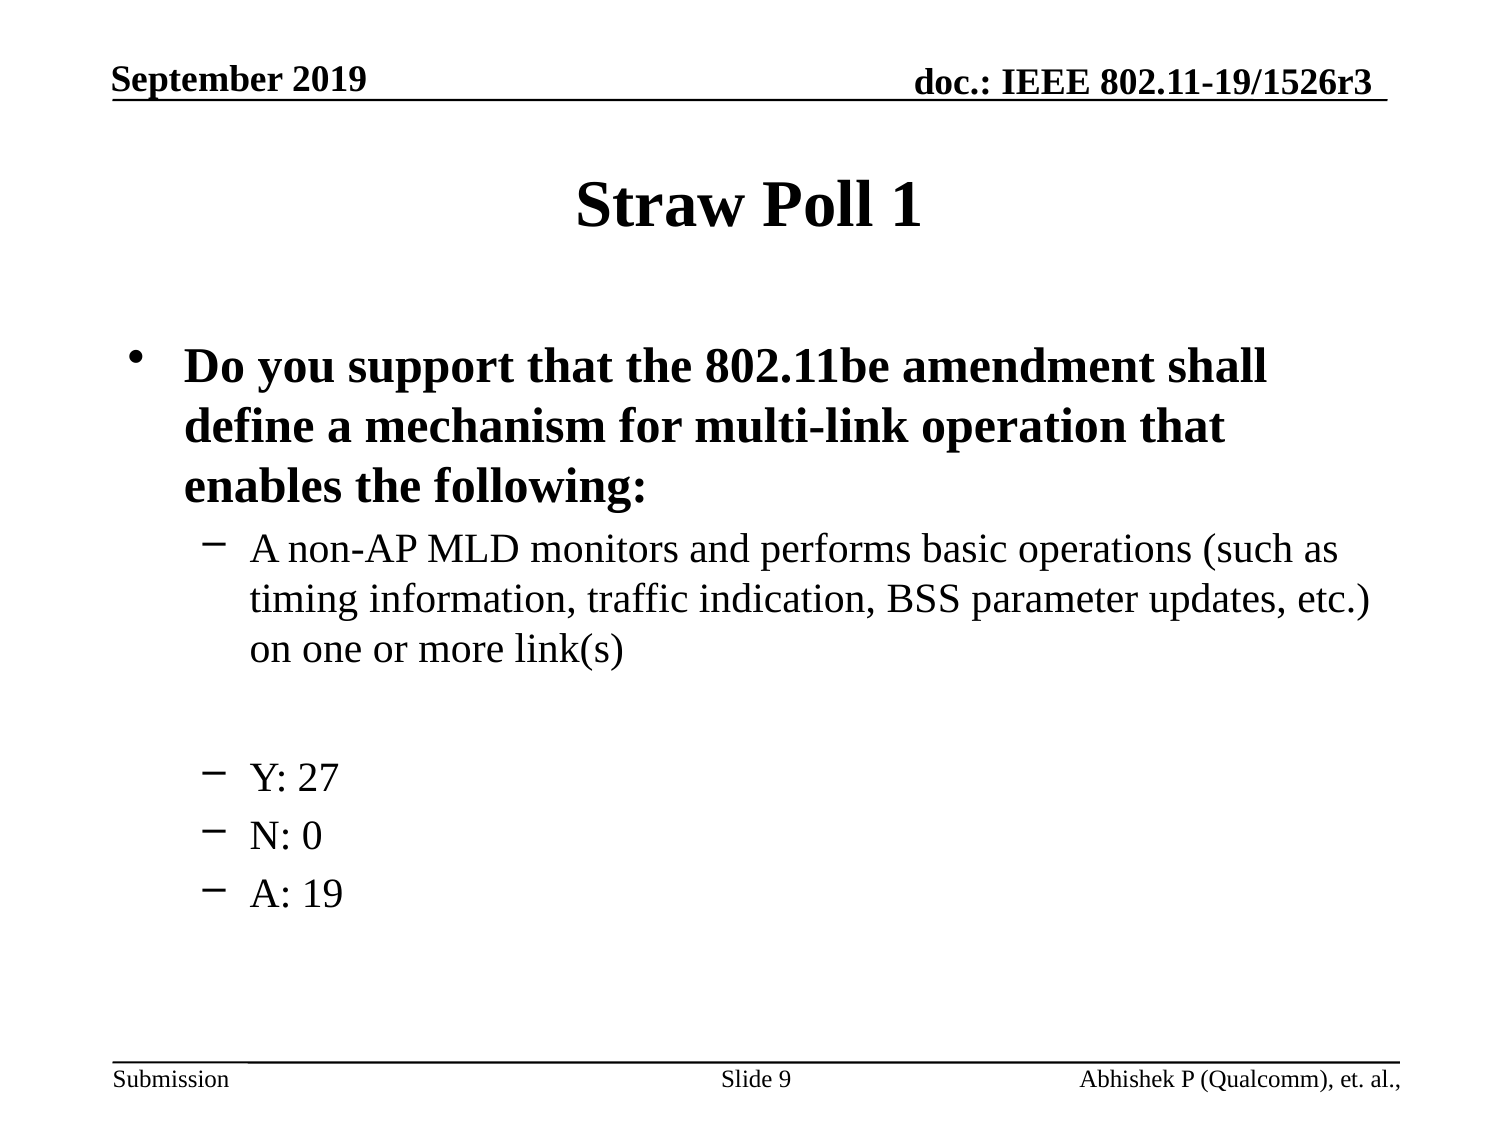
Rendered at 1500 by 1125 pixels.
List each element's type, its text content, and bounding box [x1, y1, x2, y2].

slide_number Slide 9 [712, 1061, 801, 1093]
title Straw Poll 1 [112, 112, 1388, 288]
footer Abhishek P (Qualcomm), et. al., [949, 1061, 1402, 1093]
list Do you support that the 802.11be amendment shall define a mechanism for multi-link operation that enables the following: A non-AP MLD monitors and performs basic operations (such as timing information, traffic indication, BSS parameter updates, etc.) on one or more link(s) Y: 27 N: 0 A: 19 [112, 324, 1402, 1052]
